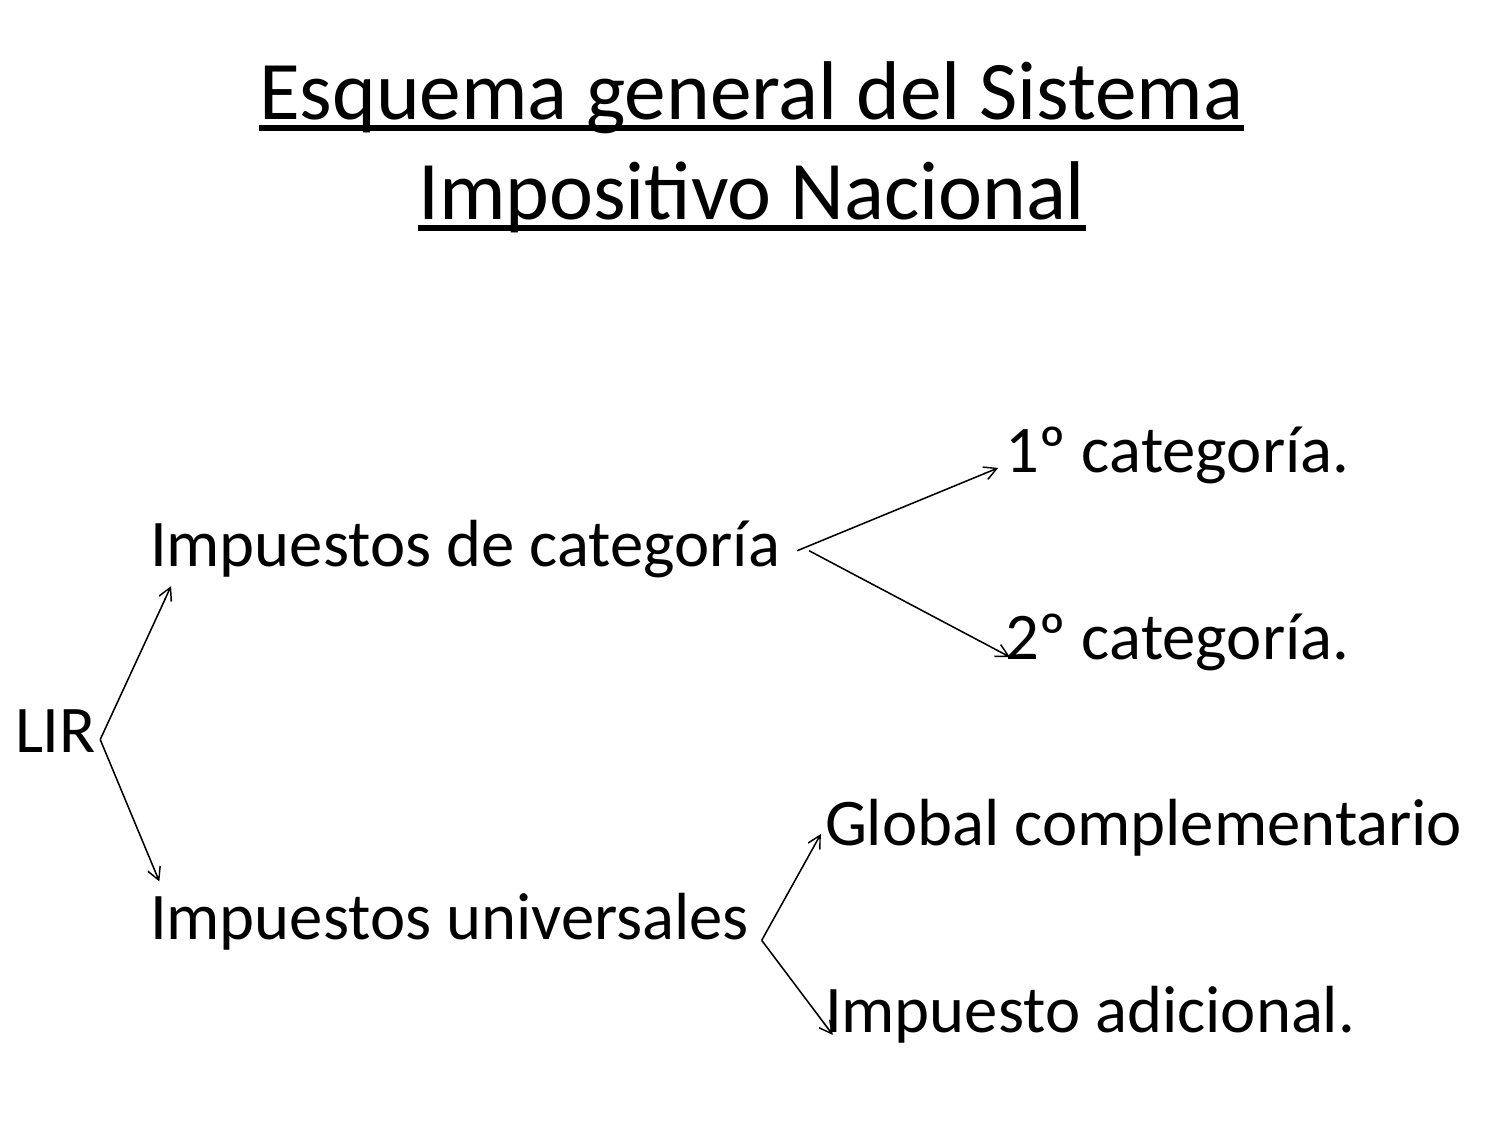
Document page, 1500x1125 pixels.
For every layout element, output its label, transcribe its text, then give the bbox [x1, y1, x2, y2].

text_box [796, 467, 999, 551]
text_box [808, 550, 1011, 658]
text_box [58, 780, 201, 841]
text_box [749, 951, 845, 1024]
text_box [58, 627, 213, 699]
title Esquema general del Sistema Impositivo Nacional [76, 42, 1428, 231]
list 1º categoría. Impuestos de categoría 2º categoría. LIR Global complementario Impuestos universales Impuesto adicional. [0, 304, 1500, 1125]
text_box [737, 857, 845, 917]
